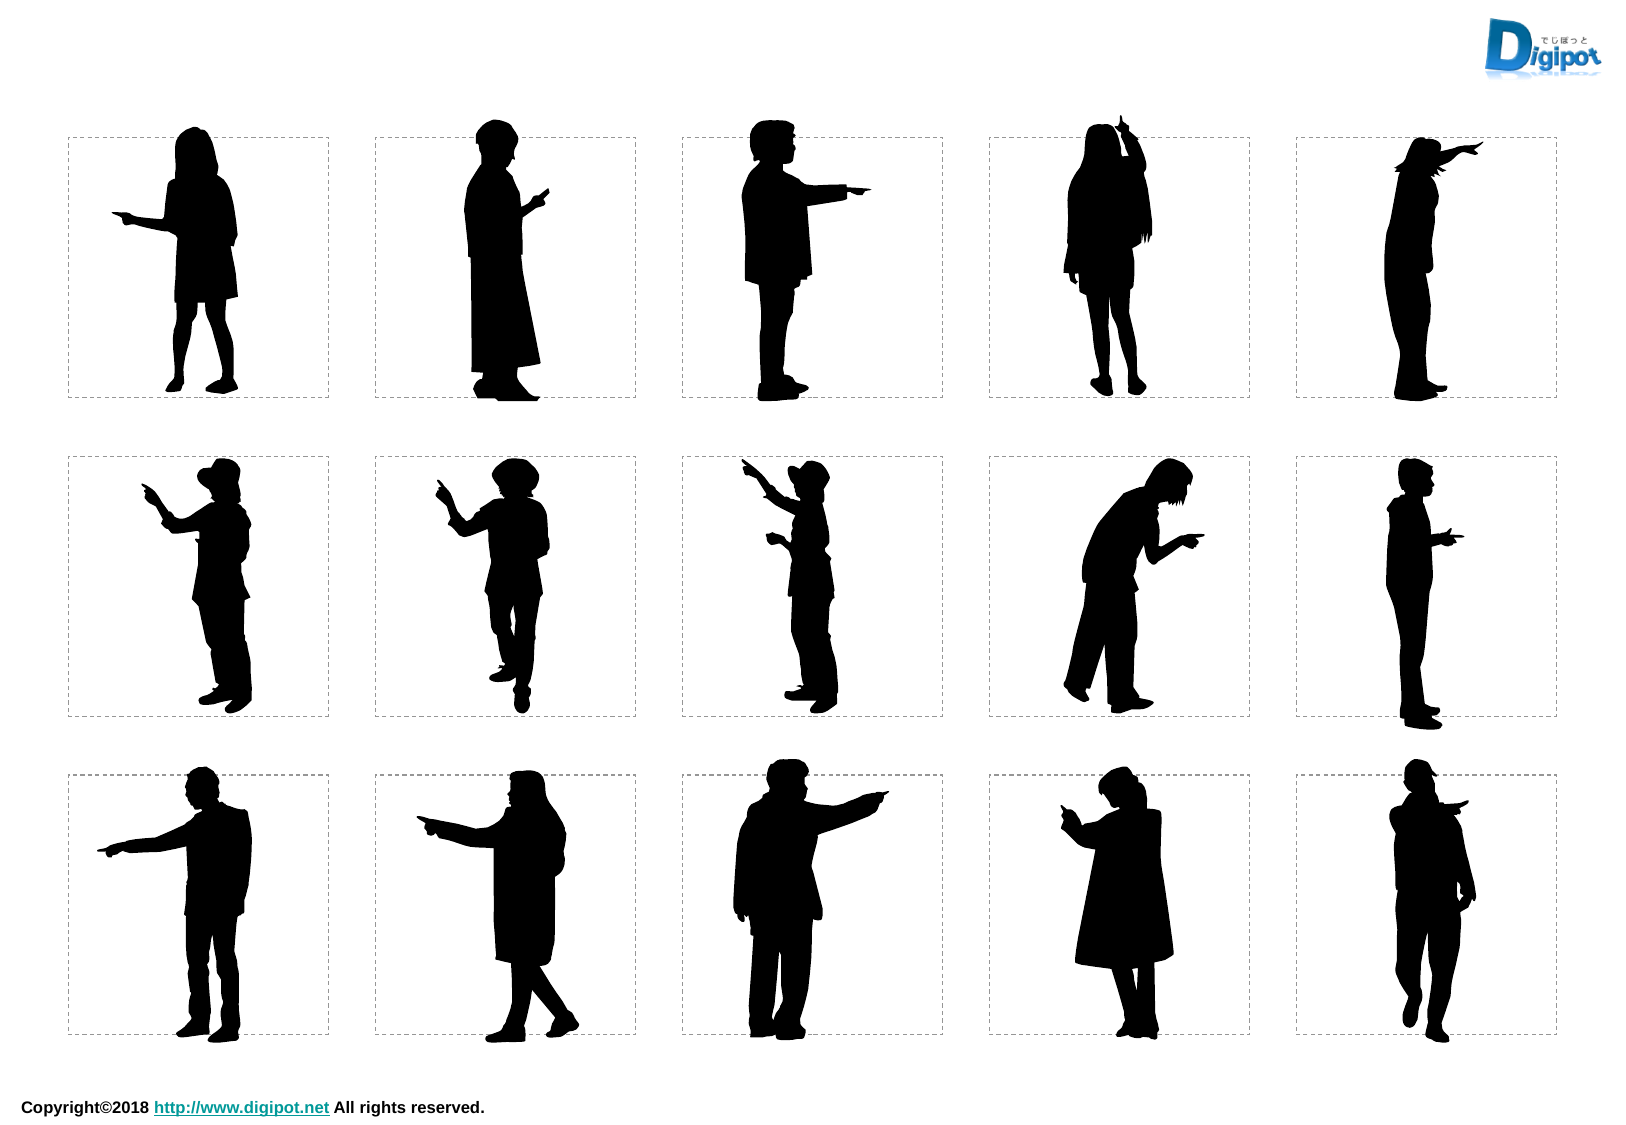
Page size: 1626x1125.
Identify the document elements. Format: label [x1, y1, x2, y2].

text_box [435, 458, 550, 714]
text_box [1389, 759, 1477, 1043]
text_box [1060, 766, 1174, 1040]
text_box [111, 126, 238, 394]
text_box [1386, 458, 1465, 730]
text_box [97, 766, 252, 1043]
text_box [1063, 458, 1205, 714]
text_box [1384, 137, 1484, 402]
text_box [741, 459, 839, 714]
text_box [141, 458, 252, 714]
text_box [741, 120, 872, 402]
picture [1485, 18, 1602, 82]
text_box [1063, 115, 1153, 397]
text_box [733, 759, 890, 1041]
text_box [416, 770, 580, 1043]
text_box [464, 119, 550, 402]
